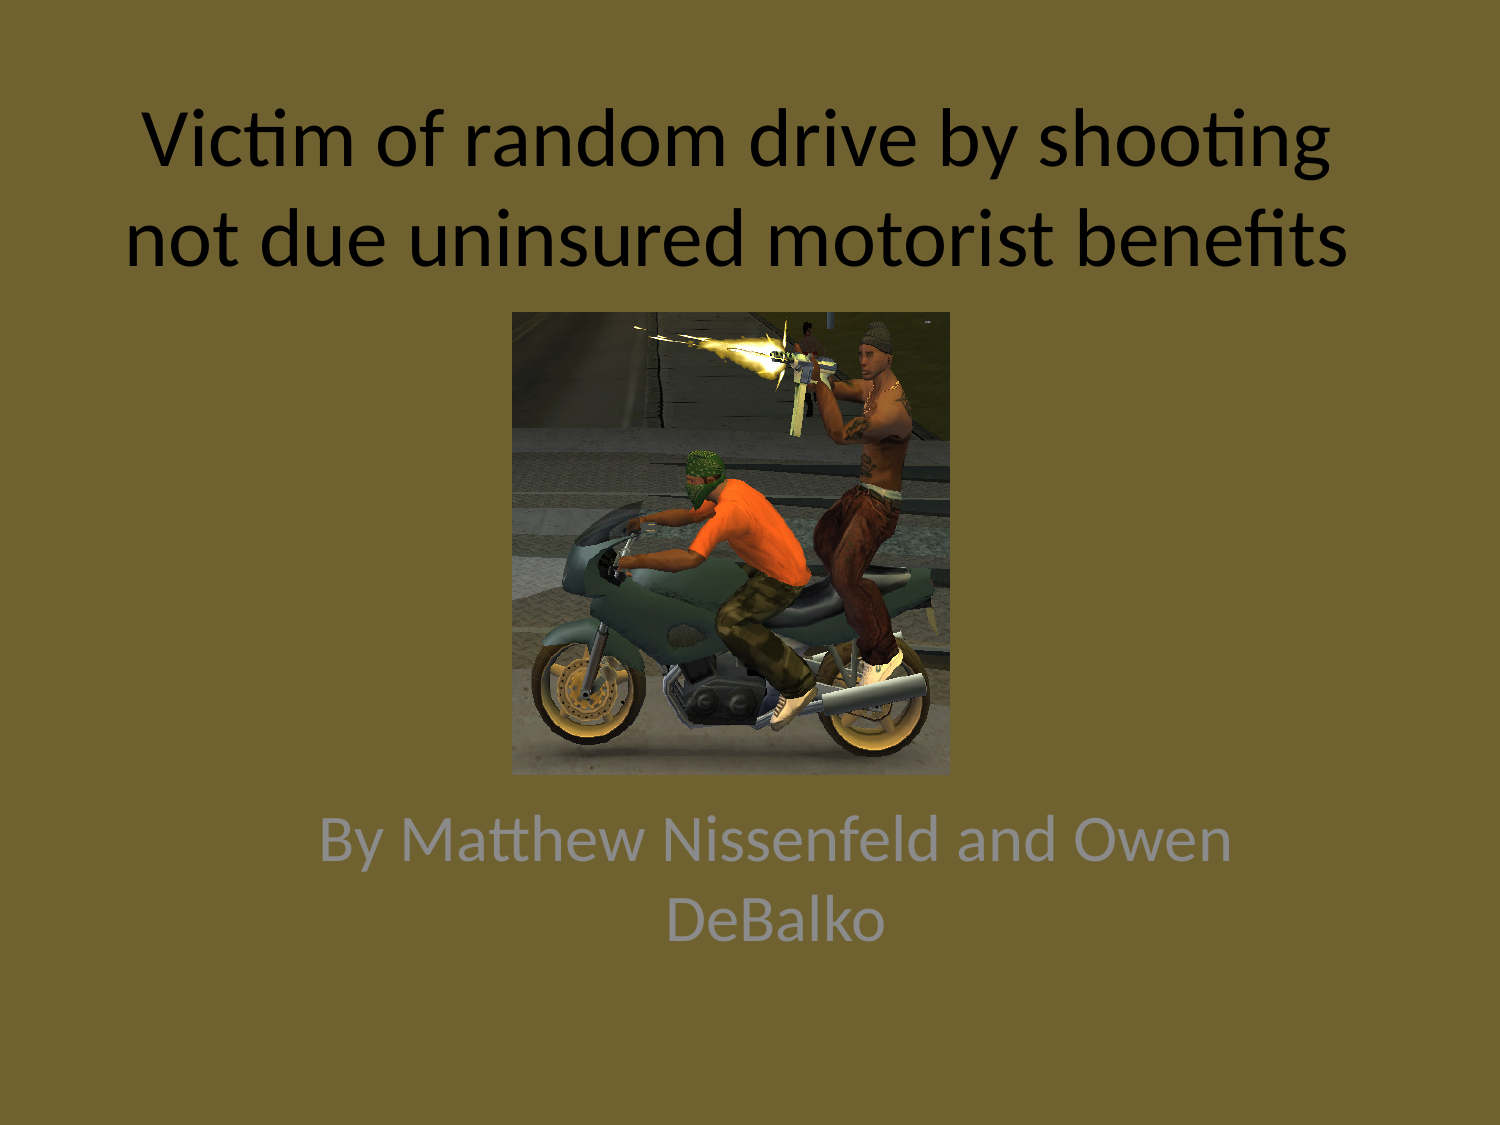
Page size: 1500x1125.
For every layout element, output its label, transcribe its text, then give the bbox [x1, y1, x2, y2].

title Victim of random drive by shooting not due uninsured motorist benefits [99, 62, 1375, 304]
subtitle By Matthew Nissenfeld and Owen DeBalko [251, 787, 1302, 1075]
picture [512, 312, 951, 775]
